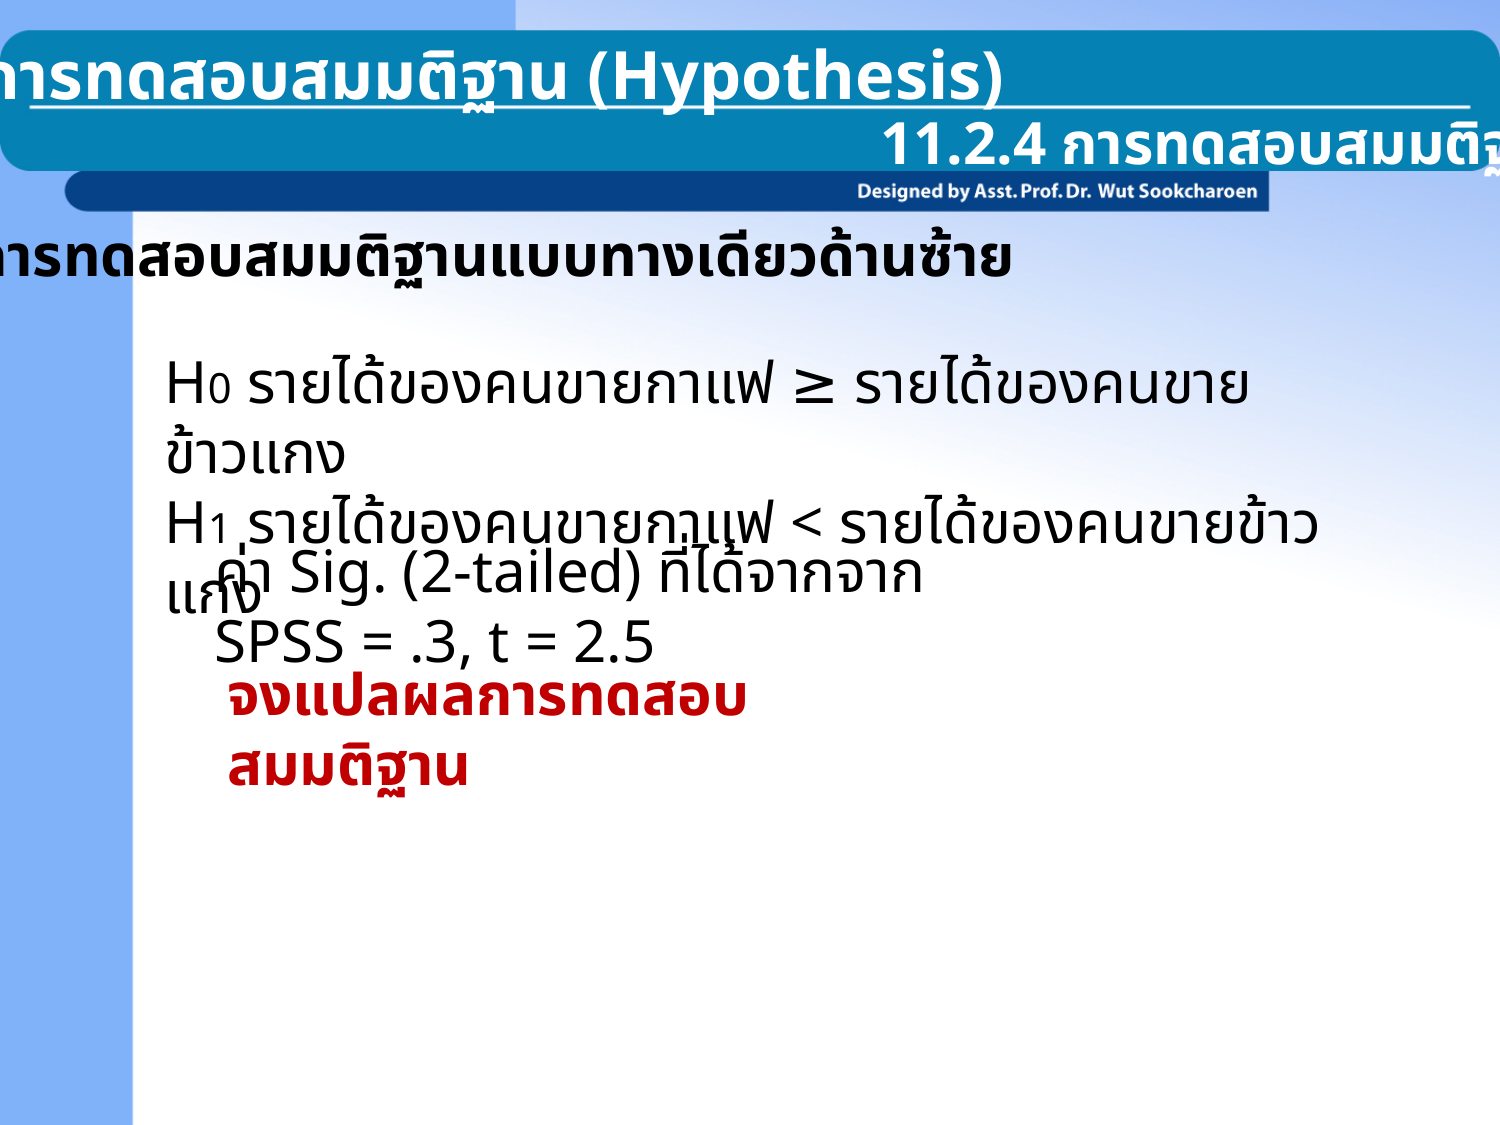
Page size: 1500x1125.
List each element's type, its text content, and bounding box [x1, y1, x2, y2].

text_box จงแปลผลการทดสอบสมมติฐาน [212, 649, 800, 805]
text_box 11.2.4 การทดสอบสมมติฐาน [865, 98, 1500, 184]
picture [0, 0, 1500, 53]
picture [0, 149, 1500, 1125]
text_box การทดสอบสมมติฐานแบบทางเดียวด้านซ้าย [0, 210, 1030, 296]
text_box H0 รายได้ของคนขายกาแฟ ≥ รายได้ของคนขายข้าวแกง H1 รายได้ของคนขายกาแฟ < รายได้ของคนขายข้าวแกง [149, 337, 1338, 633]
text_box ค่า Sig. (2-tailed) ที่ได้จากจาก SPSS = .3, t = 2.5 [200, 526, 1050, 682]
text_box 11.2 การทดสอบสมมติฐาน (Hypothesis) [0, 25, 1020, 121]
